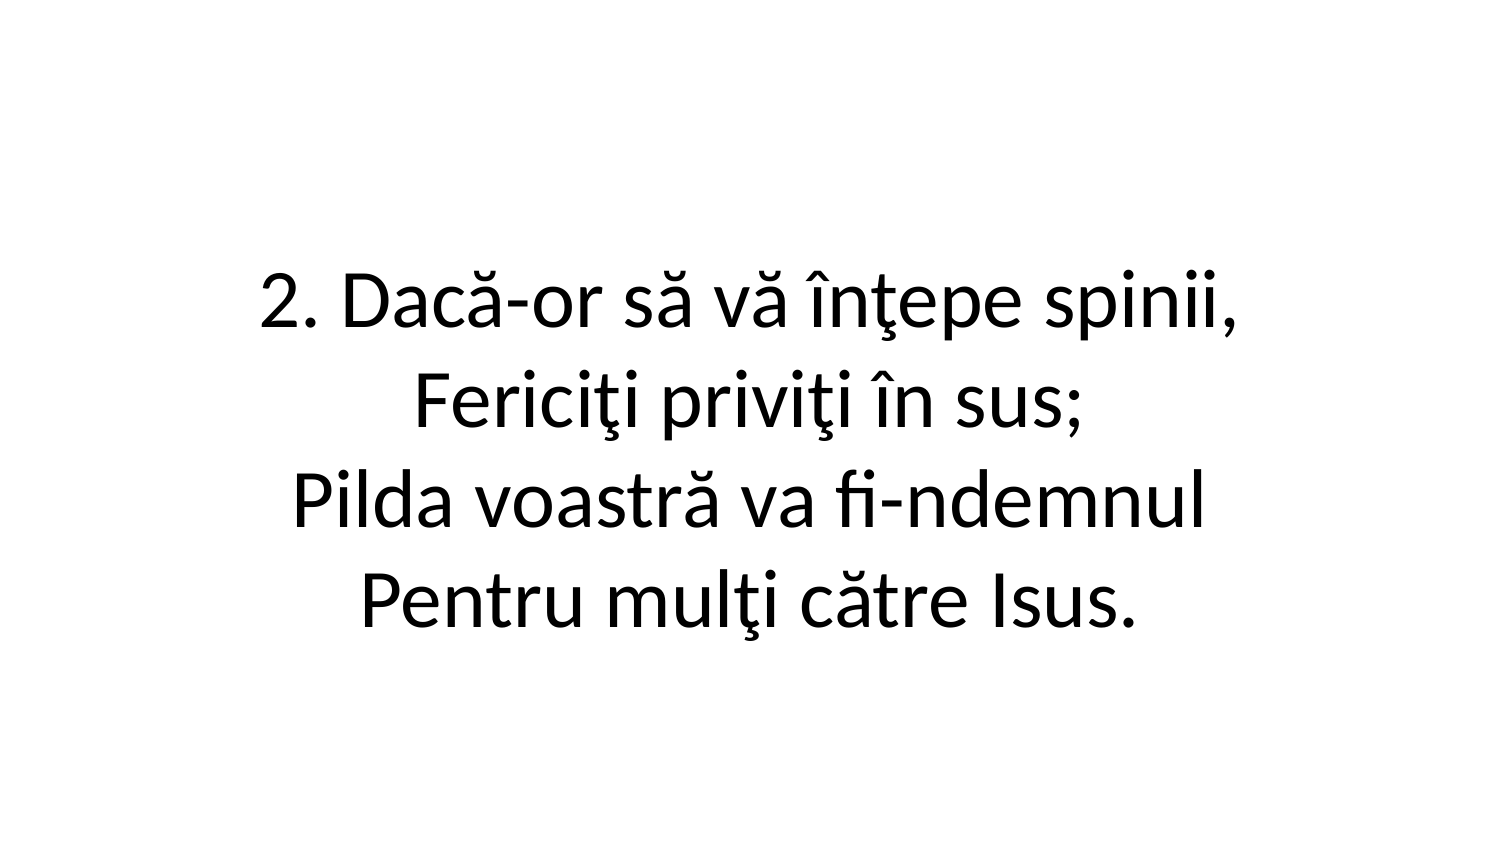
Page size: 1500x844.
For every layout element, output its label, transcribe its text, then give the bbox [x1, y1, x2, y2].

text_box 2. Dacă-or să vă înţepe spinii, Fericiţi priviţi în sus; Pilda voastră va fi-ndemnul Pentru mulţi către Isus. [243, 192, 1257, 652]
